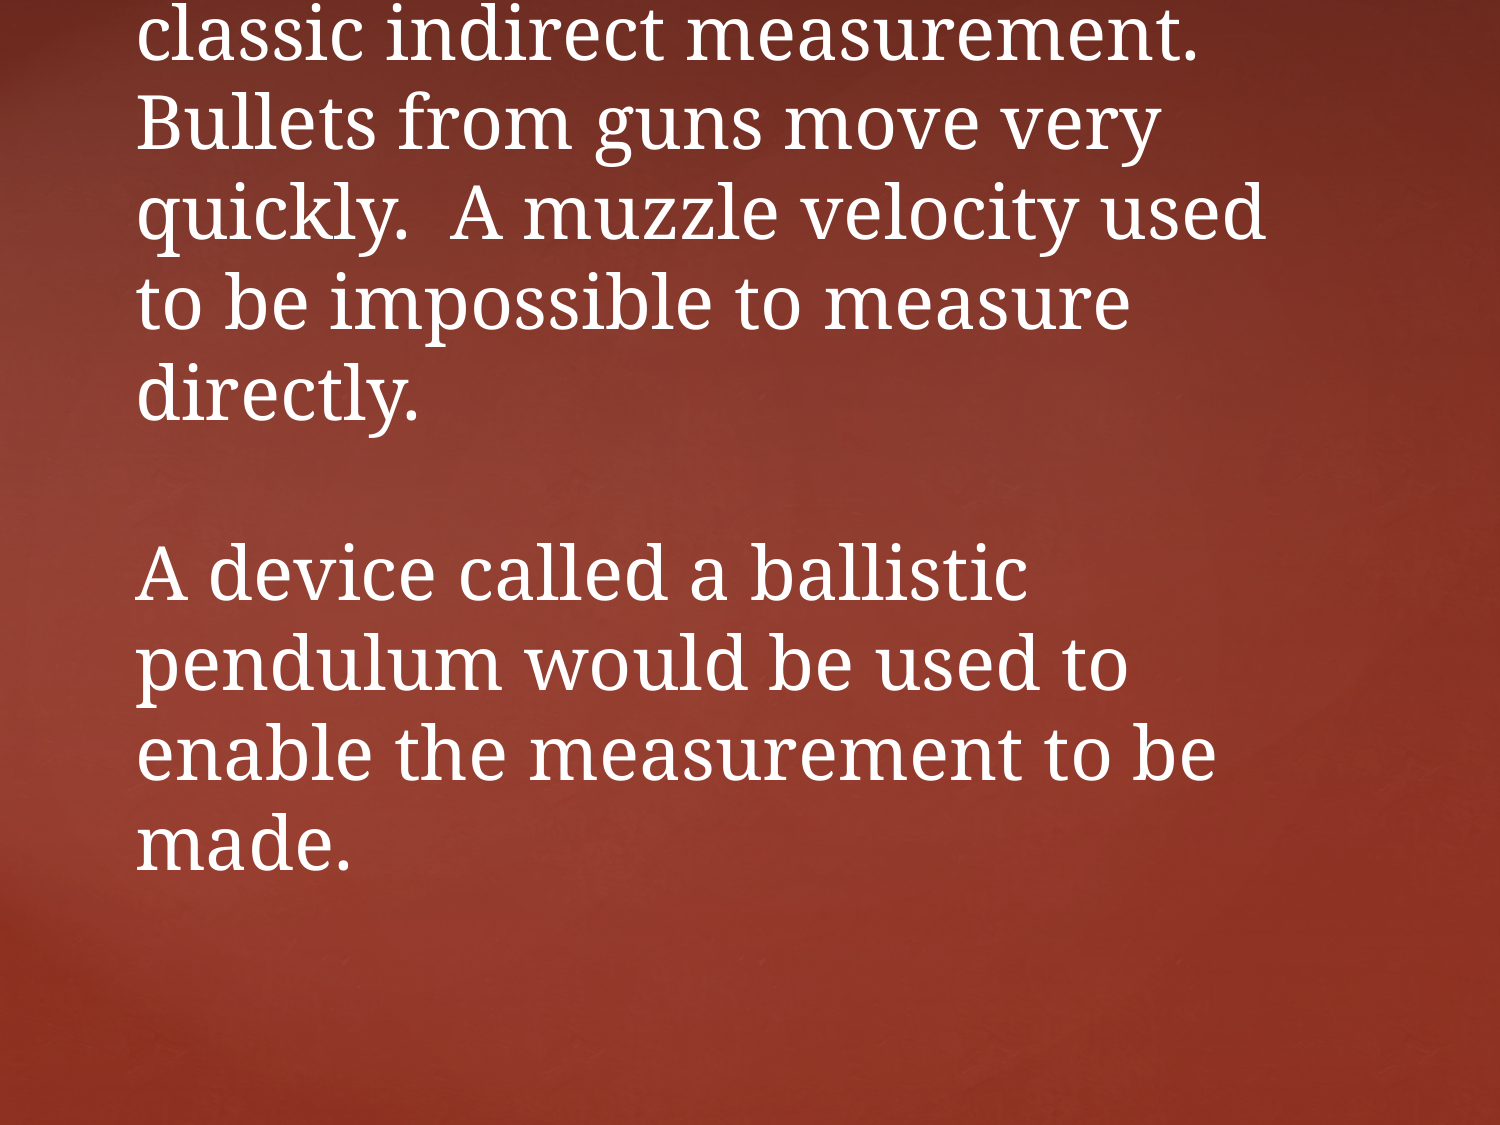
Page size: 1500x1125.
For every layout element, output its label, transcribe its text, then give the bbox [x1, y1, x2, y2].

title We will try out this idea in a classic indirect measurement. Bullets from guns move very quickly. A muzzle velocity used to be impossible to measure directly. A device called a ballistic pendulum would be used to enable the measurement to be made. [120, 82, 1358, 893]
